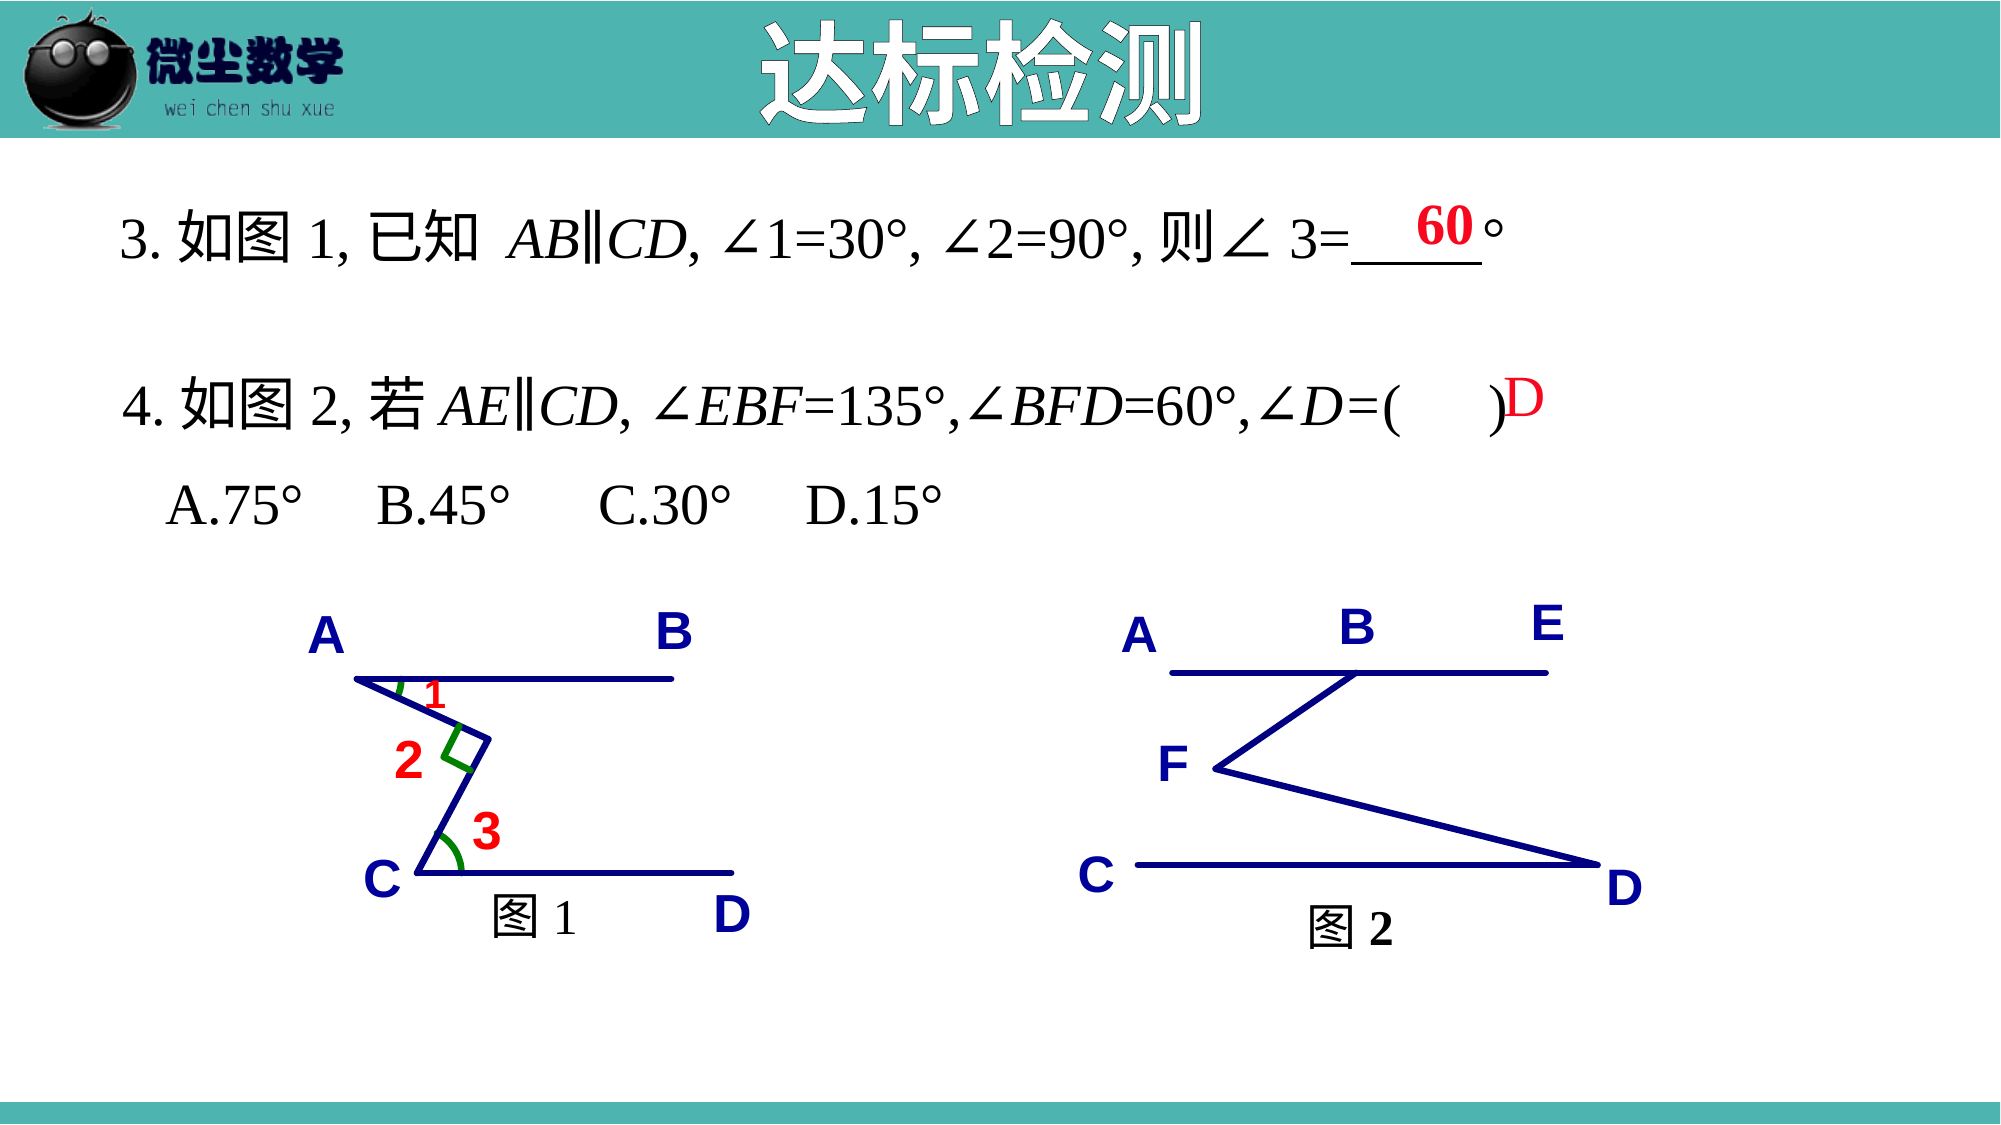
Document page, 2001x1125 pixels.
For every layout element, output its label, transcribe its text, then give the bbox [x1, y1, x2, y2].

text_box 3.如图1,已知 AB∥CD, ∠1=30°, ∠2=90°,则∠3= ° [105, 158, 1605, 277]
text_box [1047, 568, 1674, 964]
text_box D [1489, 350, 1561, 436]
text_box 60 [1401, 178, 1490, 264]
picture [0, 1, 2001, 1124]
text_box 4.如图2,若AE∥CD, ∠EBF=135°,∠BFD=60°,∠D=( ) A.75° B.45° C.30° D.15° [108, 325, 1934, 543]
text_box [276, 573, 785, 976]
text_box 达标检测 [742, 0, 1223, 146]
